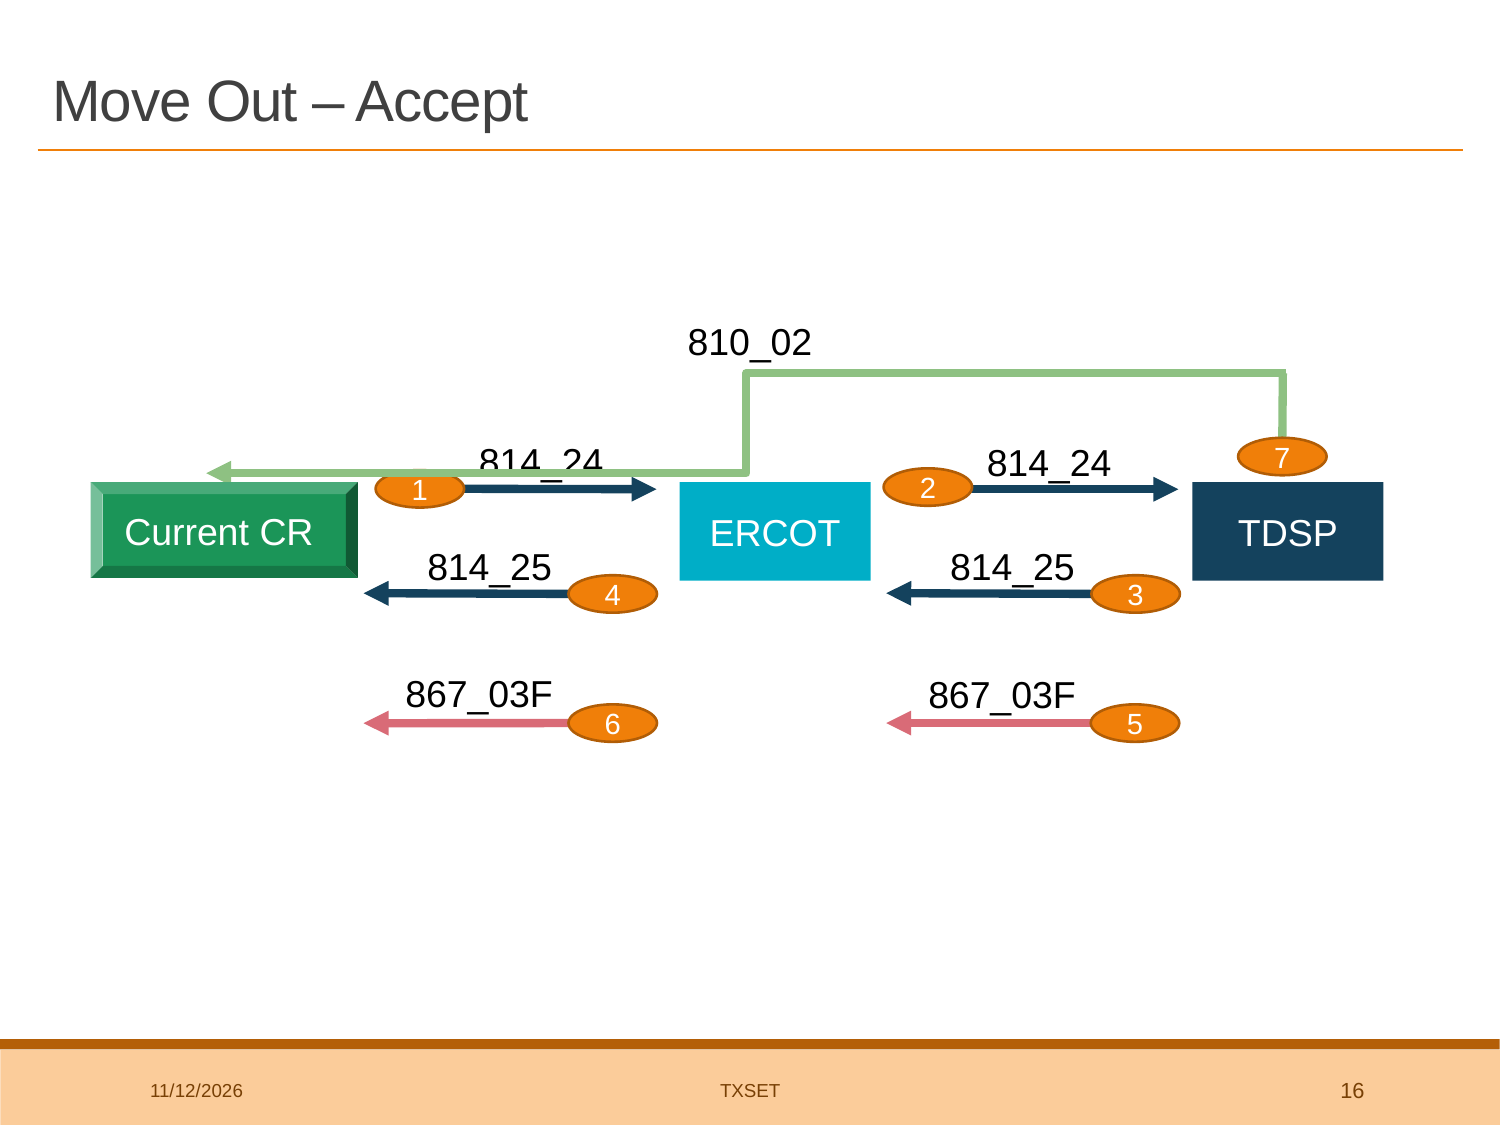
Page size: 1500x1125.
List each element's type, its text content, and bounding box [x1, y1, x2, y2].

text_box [885, 535, 1181, 614]
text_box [885, 663, 1180, 743]
text_box Trans # [91, 483, 103, 577]
slide_number 16 [1218, 1059, 1380, 1120]
footer TxSET [453, 1059, 1047, 1120]
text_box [363, 661, 658, 743]
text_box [375, 484, 658, 509]
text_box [883, 484, 1179, 507]
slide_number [135, 1059, 440, 1120]
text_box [363, 535, 658, 614]
text_box ERCOT [678, 484, 872, 582]
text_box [205, 310, 1328, 476]
text_box TDSP [1191, 481, 1385, 582]
title Move Out – Accept [37, 37, 1275, 141]
text_box Current CR [90, 482, 358, 578]
text_box [93, 483, 354, 494]
